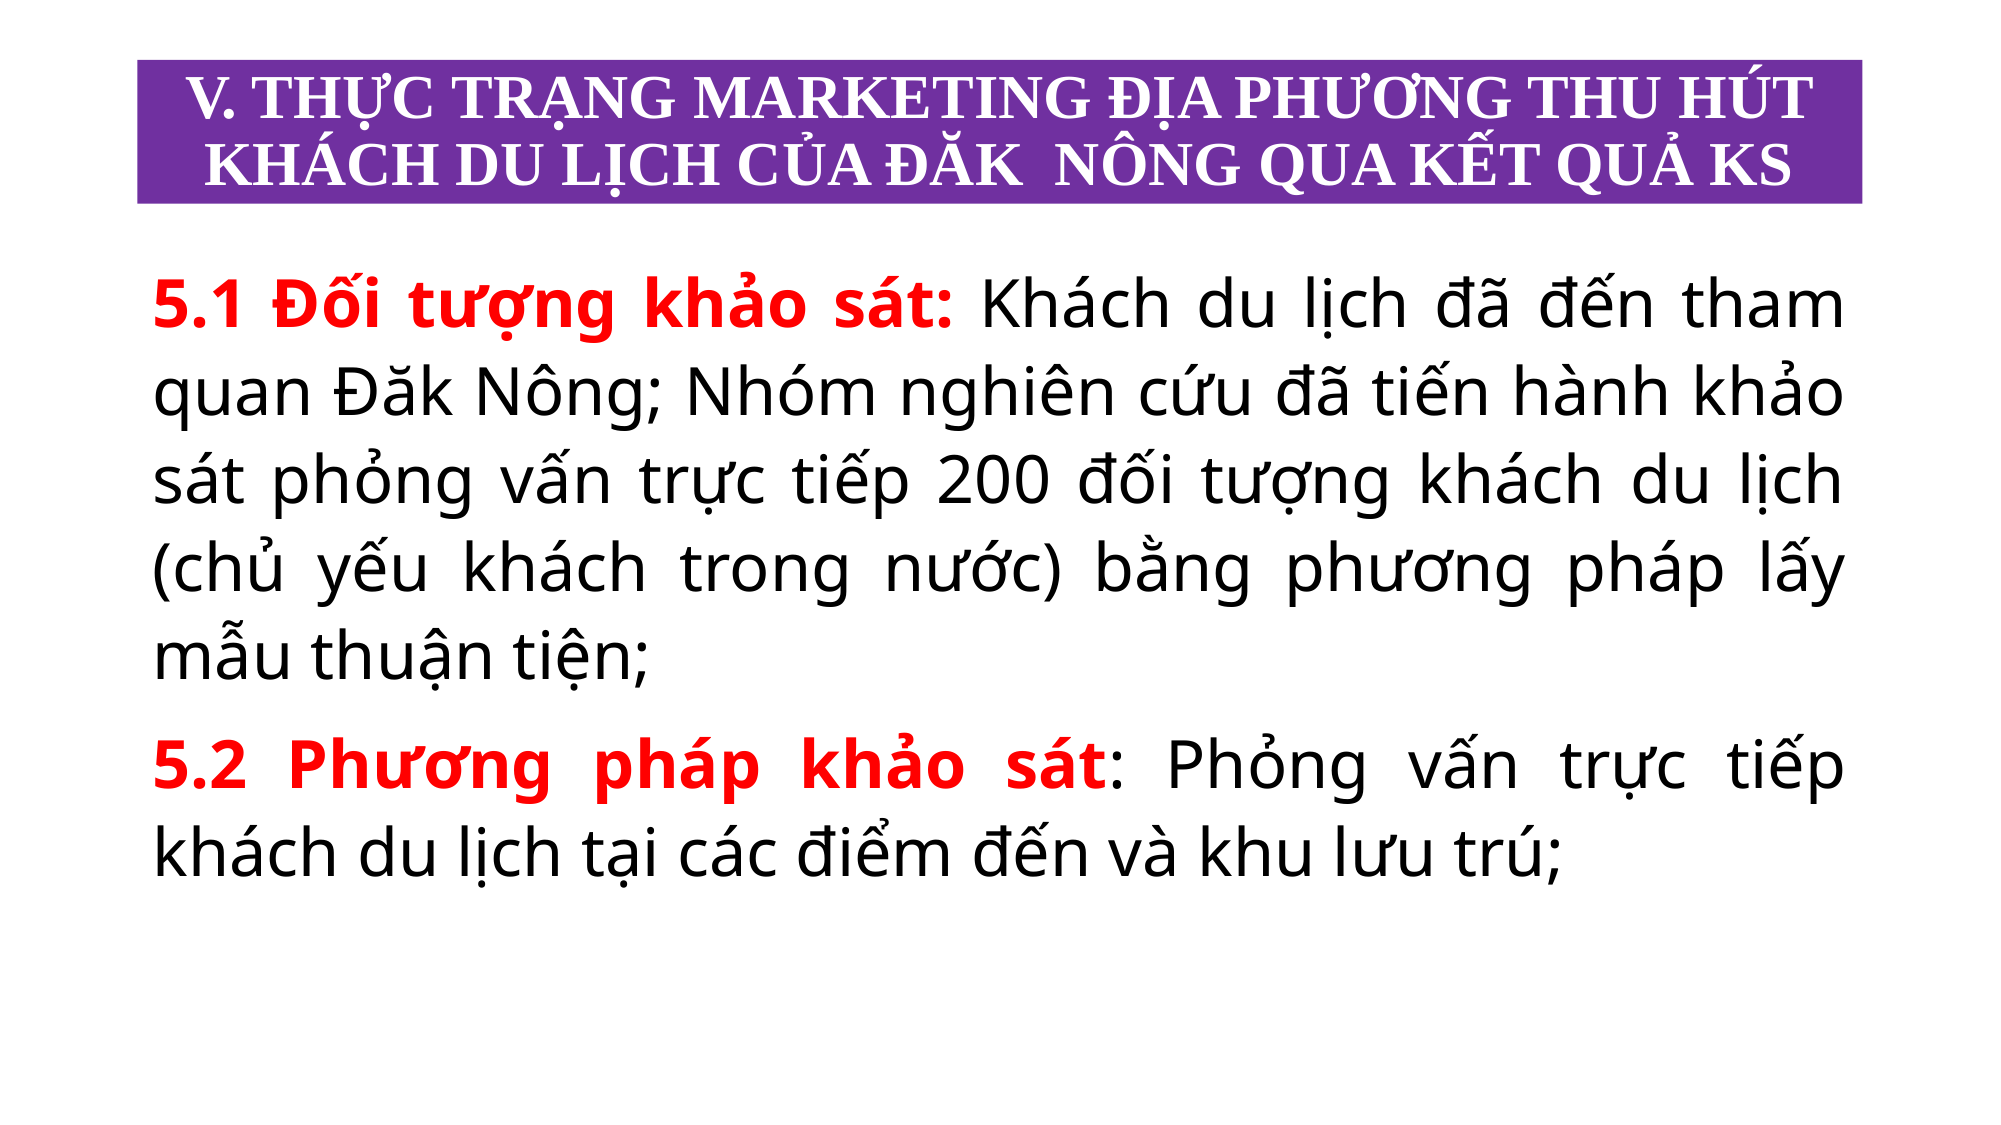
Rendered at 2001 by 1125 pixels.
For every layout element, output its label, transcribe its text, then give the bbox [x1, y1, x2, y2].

title V. THỰC TRẠNG MARKETING ĐỊA PHƯƠNG THU HÚT KHÁCH DU LỊCH CỦA ĐĂK NÔNG QUA KẾT QUẢ KS [137, 59, 1863, 204]
list 5.1 Đối tượng khảo sát: Khách du lịch đã đến tham quan Đăk Nông; Nhóm nghiên cứu đã tiến hành khảo sát phỏng vấn trực tiếp 200 đối tượng khách du lịch (chủ yếu khách trong nước) bằng phương pháp lấy mẫu thuận tiện; 5.2 Phương pháp khảo sát: Phỏng vấn trực tiếp khách du lịch tại các điểm đến và khu lưu trú; [137, 245, 1863, 1014]
